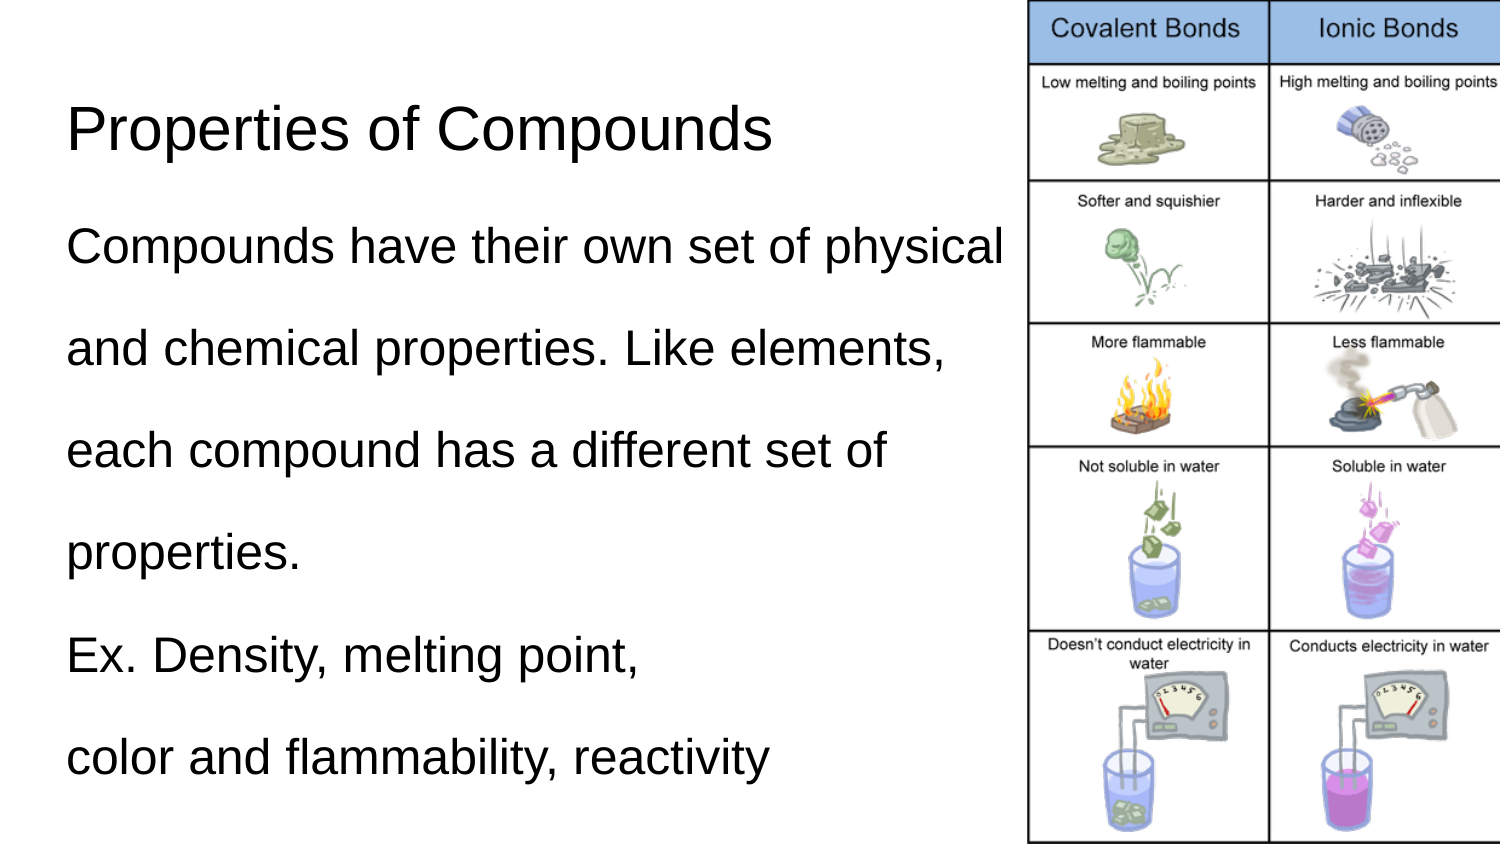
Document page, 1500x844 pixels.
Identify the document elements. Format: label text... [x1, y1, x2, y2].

picture [1026, 0, 1500, 844]
list Compounds have their own set of physical and chemical properties. Like elements, each compound has a different set of properties. Ex. Density, melting point, color and flammability, reactivity [51, 189, 1021, 829]
title Properties of Compounds [51, 72, 1021, 167]
